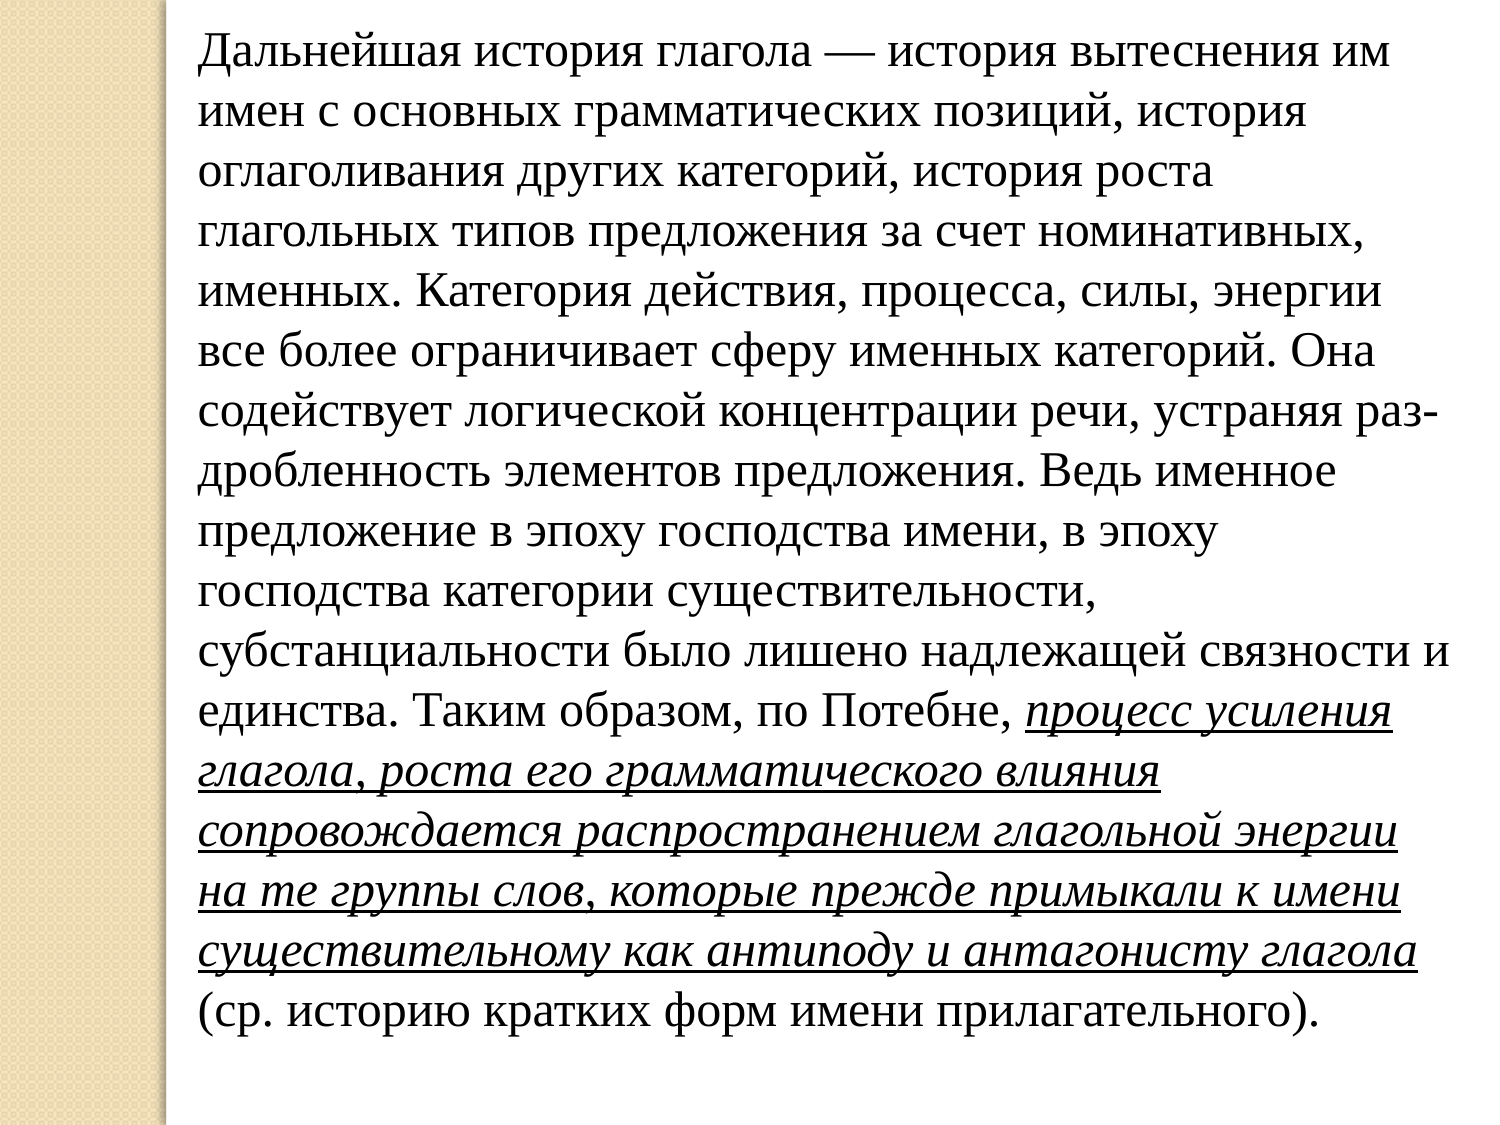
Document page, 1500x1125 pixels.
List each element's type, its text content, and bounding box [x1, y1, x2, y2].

text_box Дальнейшая история глагола — история вытеснения им имен с основных грамматических позиций, история оглаголивания других категорий, история роста глагольных типов предложения за счет номинативных, именных. Категория действия, процесса, силы, энергии все более ограничивает сферу именных категорий. Она содействует логической концентрации речи, устраняя раз-дробленность элементов предложения. Ведь именное предложение в эпоху господства имени, в эпоху господства категории существительности, субстанциальности было лишено надлежащей связности и единства. Таким образом, по Потебне, процесс усиления глагола, роста его грамматического влияния сопровождается распространением глагольной энергии на те группы слов, которые прежде примыкали к имени существительному как антиподу и антагонисту глагола (ср. историю кратких форм имени прилагательного). [182, 9, 1471, 1045]
